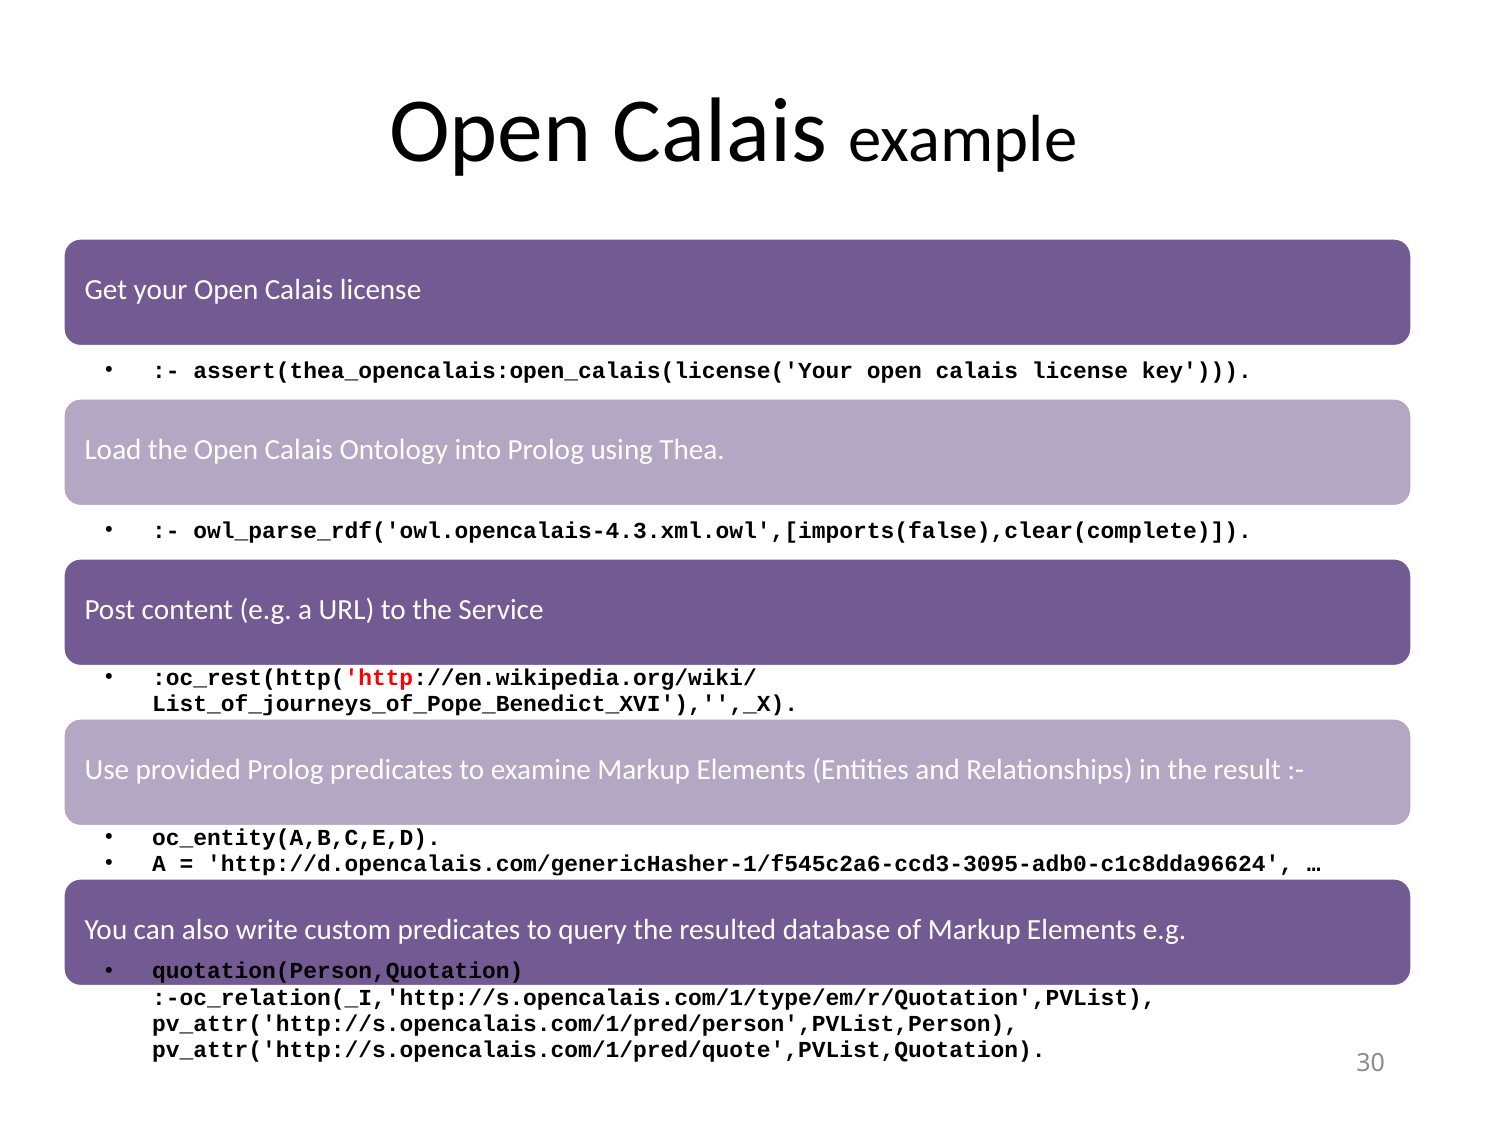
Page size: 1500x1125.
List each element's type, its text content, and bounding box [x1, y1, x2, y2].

title Open Calais example [87, 24, 1400, 225]
slide_number 30 [1074, 1047, 1400, 1103]
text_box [62, 237, 1413, 1038]
